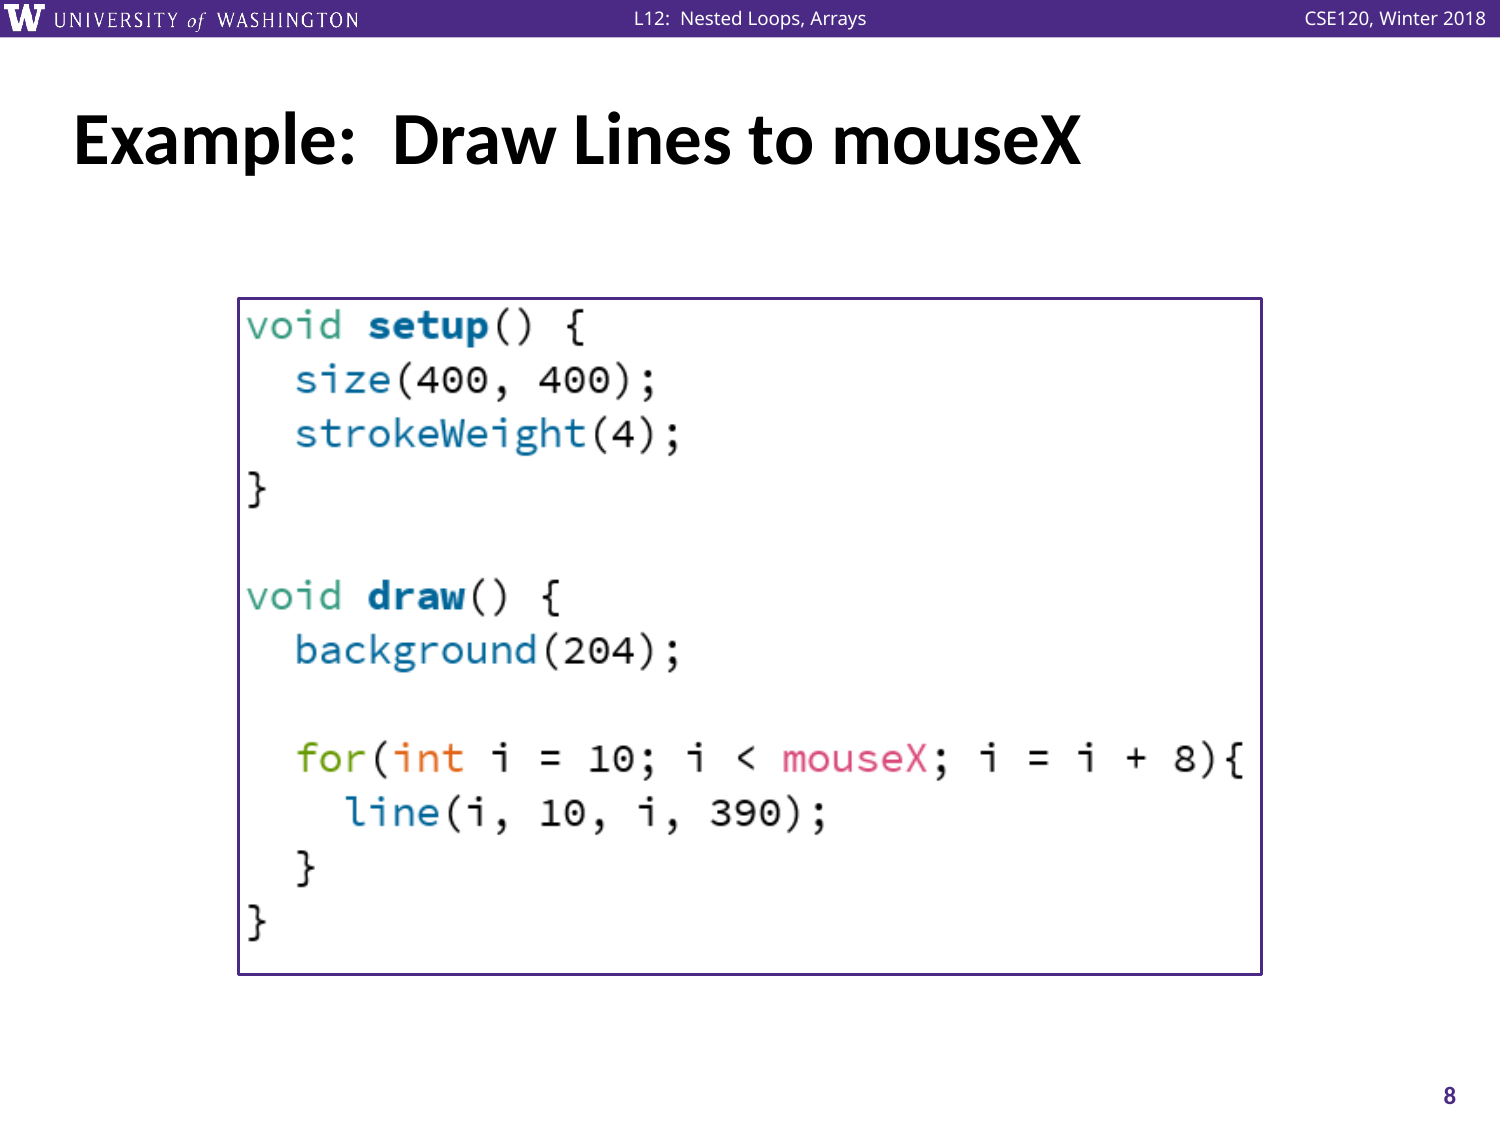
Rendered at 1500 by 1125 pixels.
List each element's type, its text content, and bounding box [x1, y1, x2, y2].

picture [239, 299, 1261, 974]
title Example: Draw Lines to mouseX [58, 71, 1438, 198]
slide_number 8 [1400, 1065, 1500, 1125]
picture [4, 4, 358, 32]
